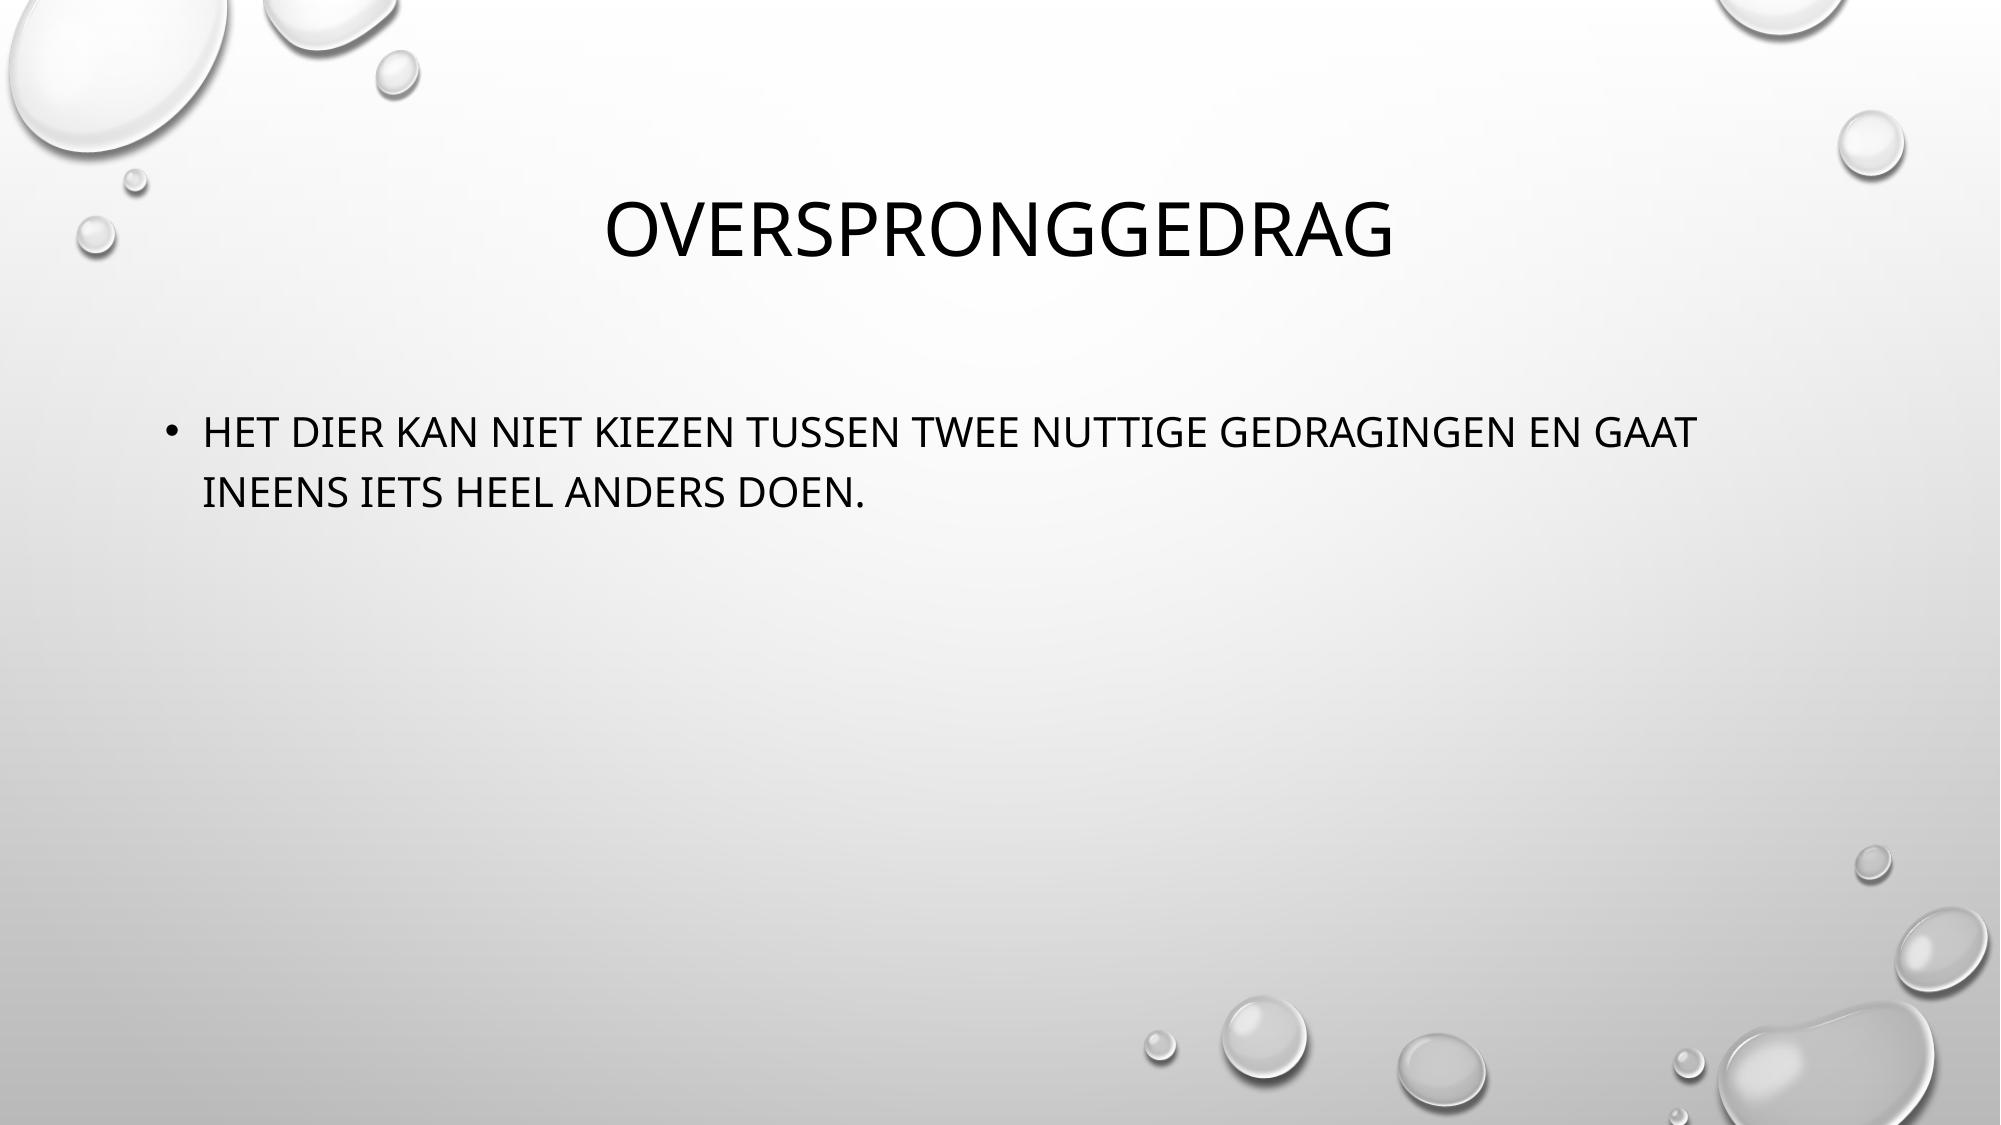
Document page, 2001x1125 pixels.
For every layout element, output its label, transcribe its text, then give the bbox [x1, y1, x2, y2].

picture [0, 0, 2000, 1125]
title overspronggedrag [149, 101, 1851, 364]
list Het dier kan niet kiezen tussen twee nuttige gedragingen en gaat ineens iets heel anders doen. [149, 388, 1850, 950]
